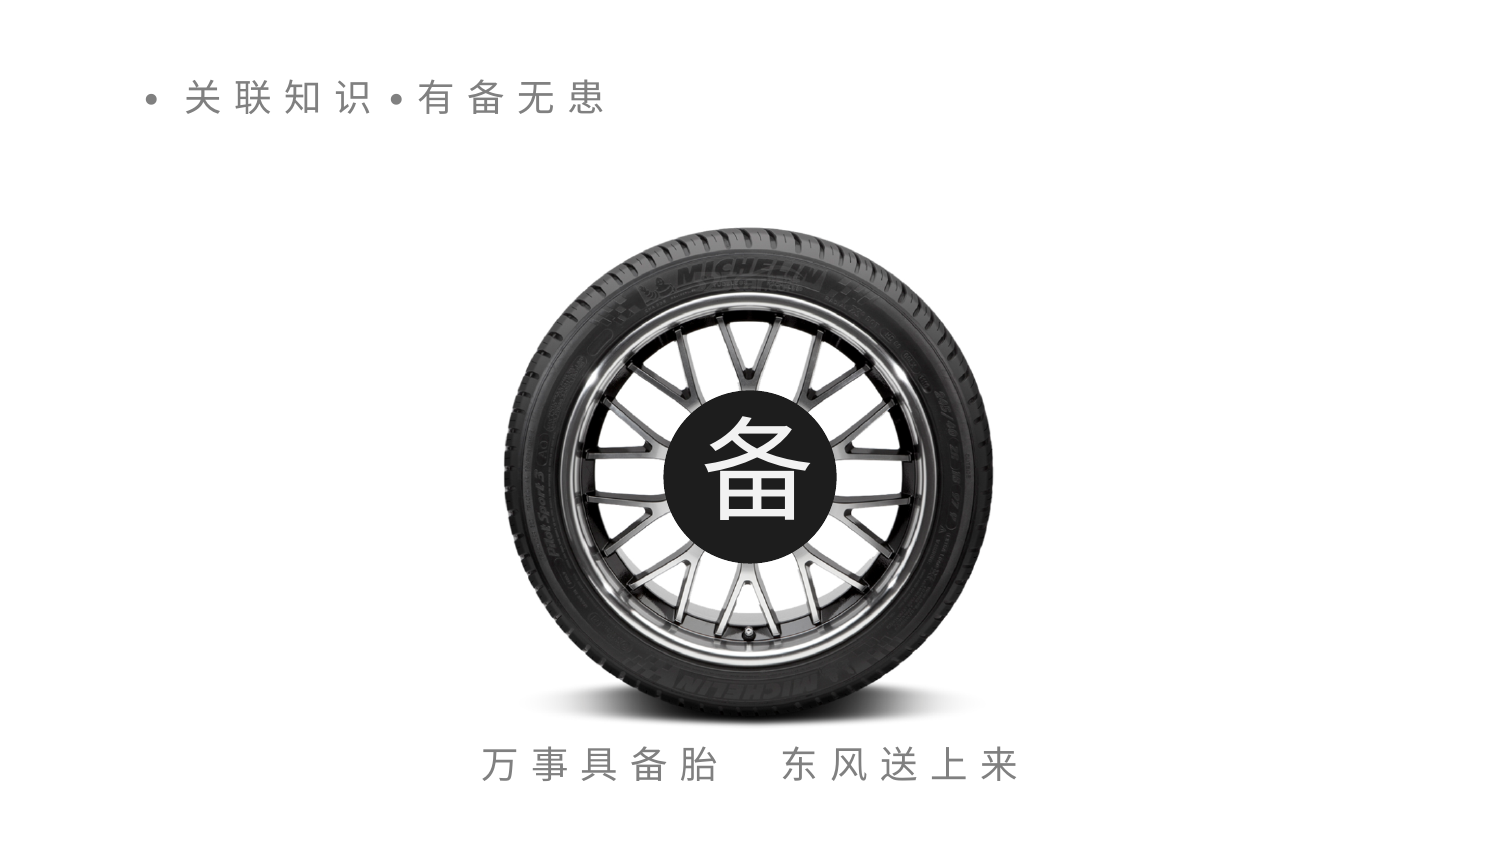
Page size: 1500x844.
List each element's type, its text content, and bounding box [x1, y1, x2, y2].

text_box ∙关联知识∙ [124, 66, 402, 126]
text_box 万事具备胎 东风送上来 [448, 734, 1052, 794]
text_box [663, 390, 837, 564]
text_box 有备无患 [402, 66, 621, 127]
picture [468, 200, 1032, 765]
